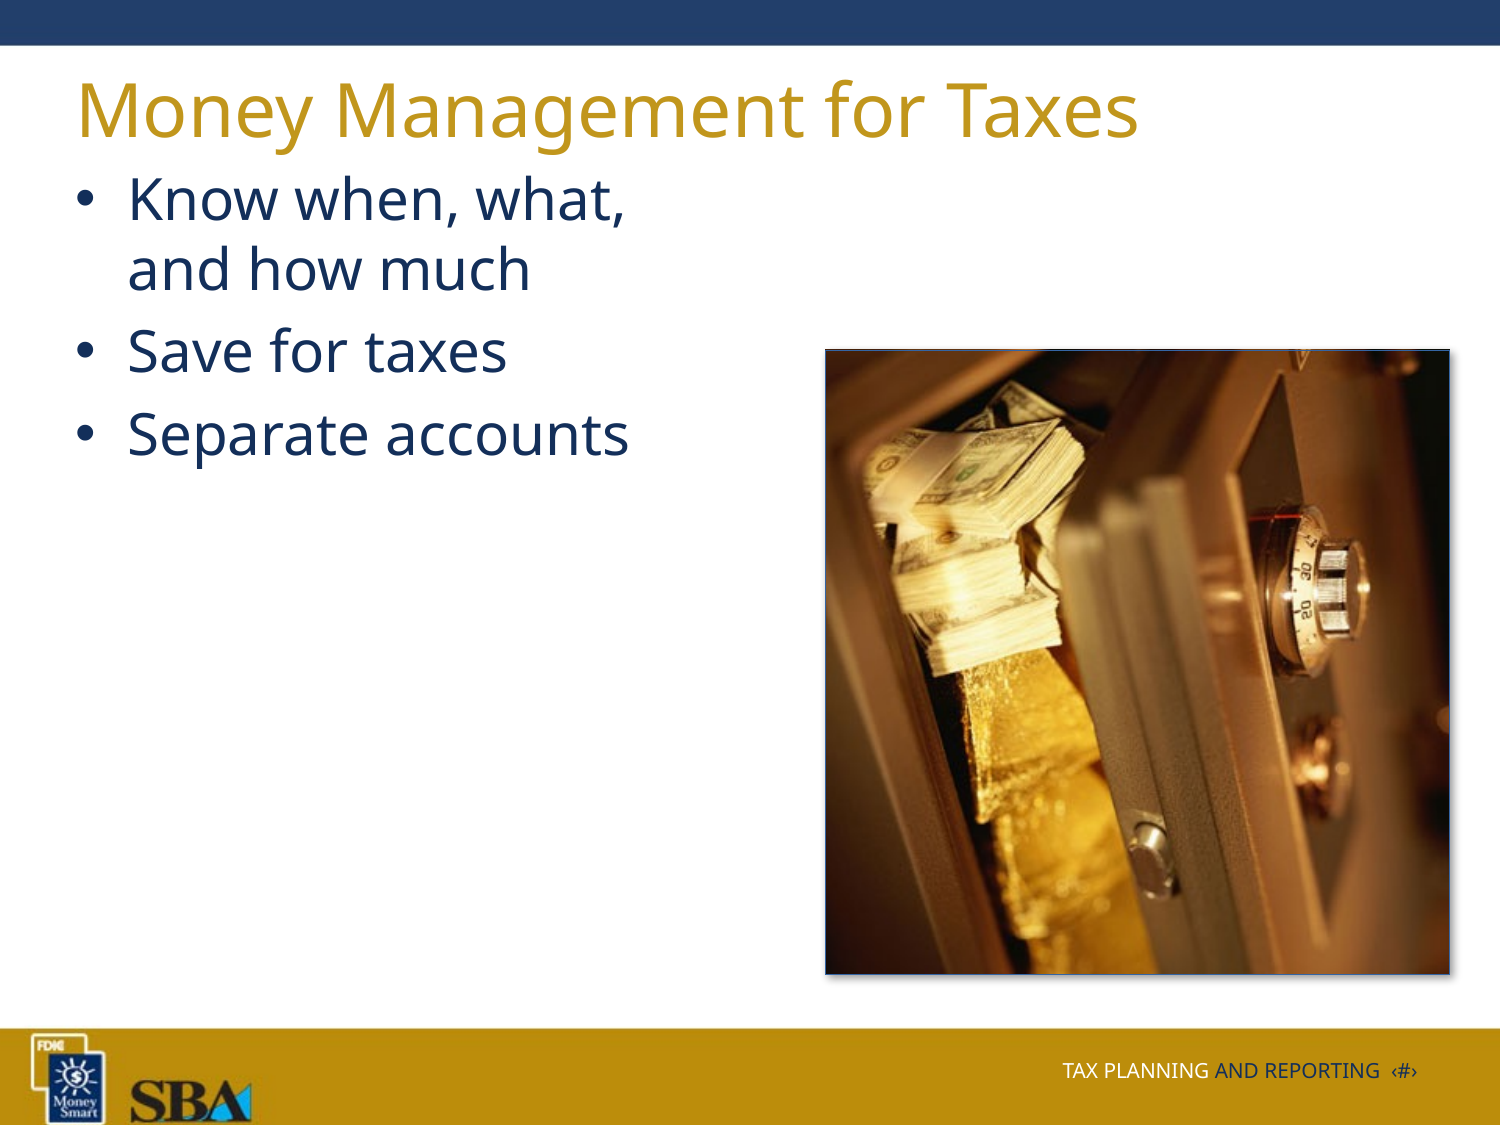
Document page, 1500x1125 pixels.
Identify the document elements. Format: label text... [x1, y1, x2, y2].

picture [0, 0, 1500, 1125]
list Know when, what, and how much Save for taxes Separate accounts [74, 161, 1426, 863]
title Money Management for Taxes [74, 61, 1426, 161]
